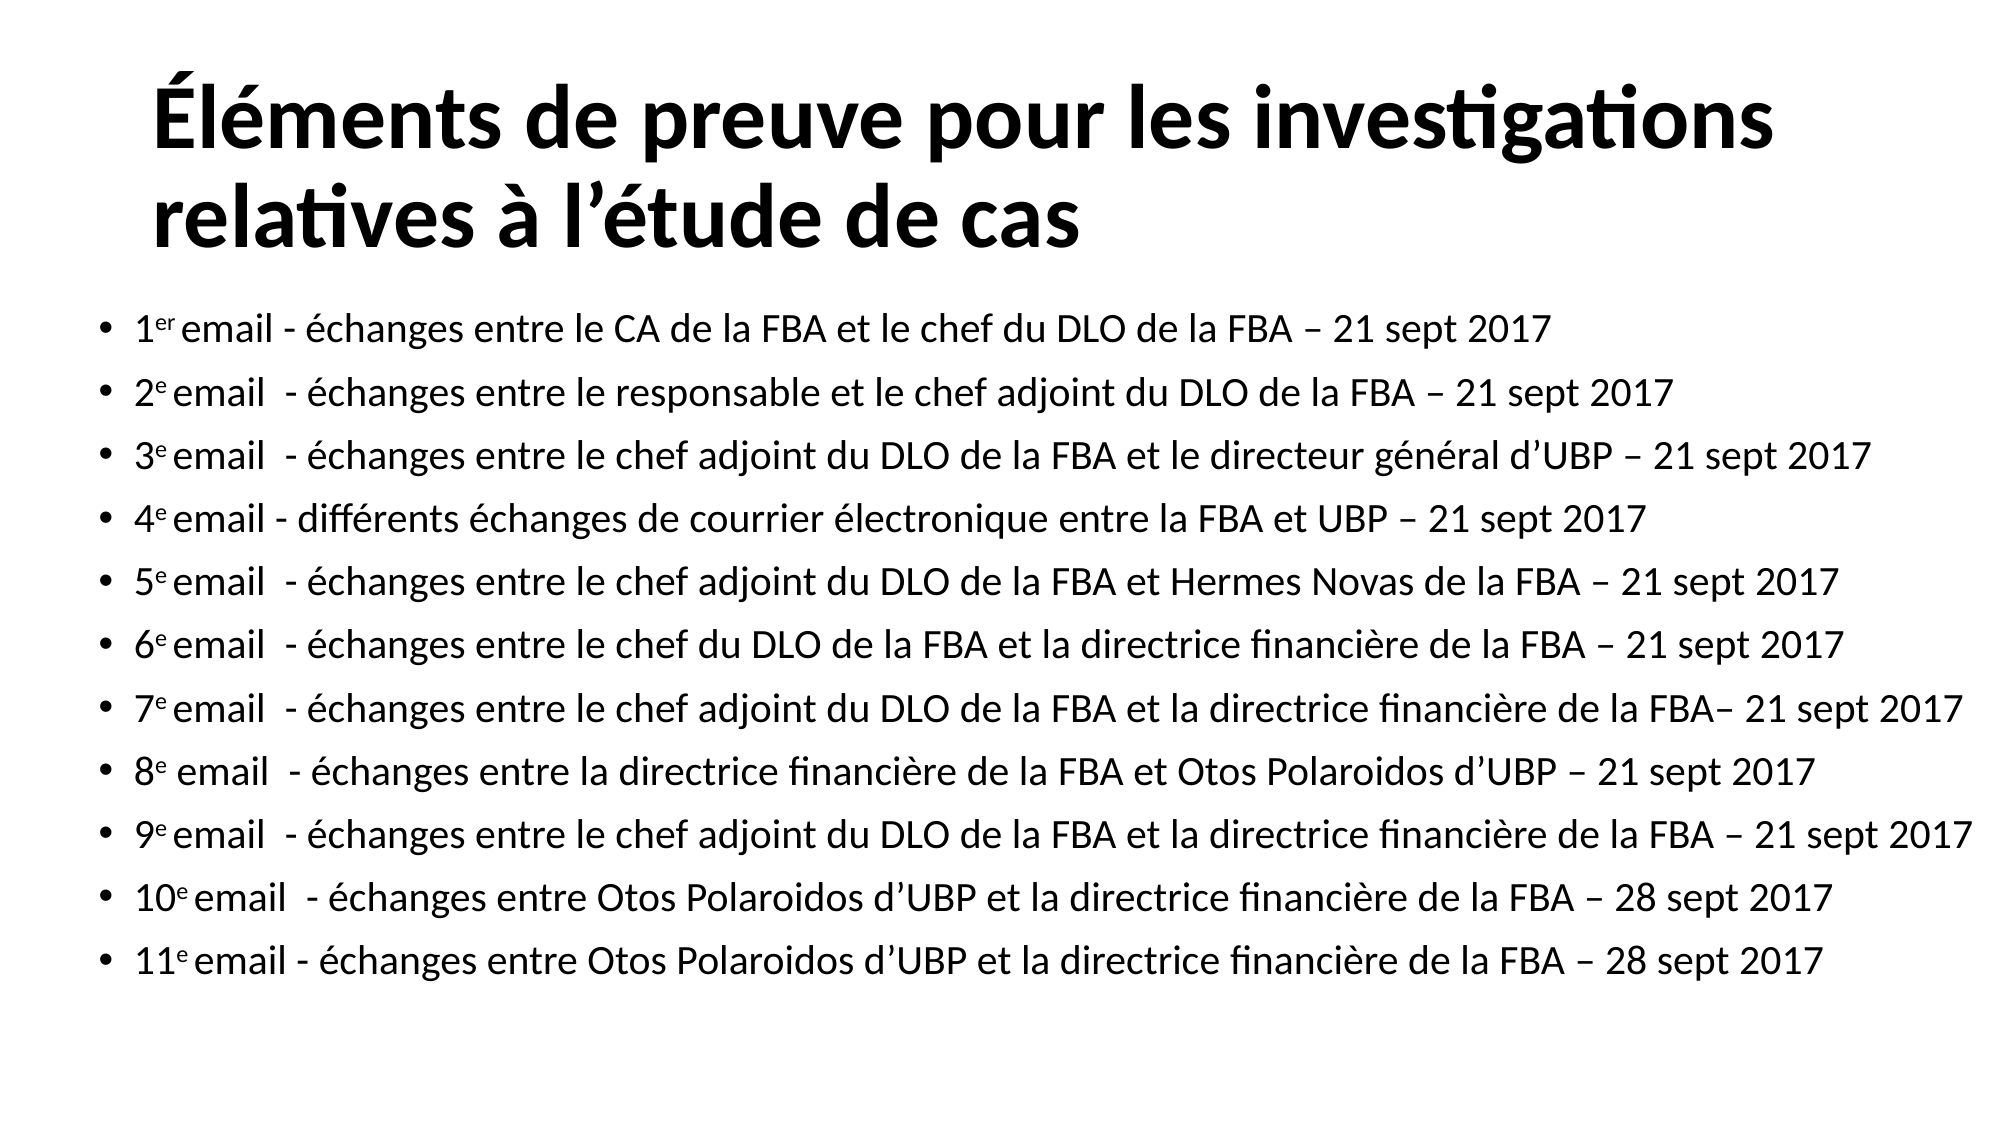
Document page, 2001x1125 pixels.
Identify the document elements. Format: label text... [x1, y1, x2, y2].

title Éléments de preuve pour les investigations relatives à l’étude de cas [137, 59, 1863, 278]
list 1er email - échanges entre le CA de la FBA et le chef du DLO de la FBA – 21 sept 2017 2e email - échanges entre le responsable et le chef adjoint du DLO de la FBA – 21 sept 2017 3e email - échanges entre le chef adjoint du DLO de la FBA et le directeur général d’UBP – 21 sept 2017 4e email - différents échanges de courrier électronique entre la FBA et UBP – 21 sept 2017 5e email - échanges entre le chef adjoint du DLO de la FBA et Hermes Novas de la FBA – 21 sept 2017 6e email - échanges entre le chef du DLO de la FBA et la directrice financière de la FBA – 21 sept 2017 7e email - échanges entre le chef adjoint du DLO de la FBA et la directrice financière de la FBA– 21 sept 2017 8e email - échanges entre la directrice financière de la FBA et Otos Polaroidos d’UBP – 21 sept 2017 9e email - échanges entre le chef adjoint du DLO de la FBA et la directrice financière de la FBA – 21 sept 2017 10e email - échanges entre Otos Polaroidos d’UBP et la directrice financière de la FBA – 28 sept 2017 11e email - échanges entre Otos Polaroidos d’UBP et la directrice financière de la FBA – 28 sept 2017 [83, 299, 2000, 1014]
